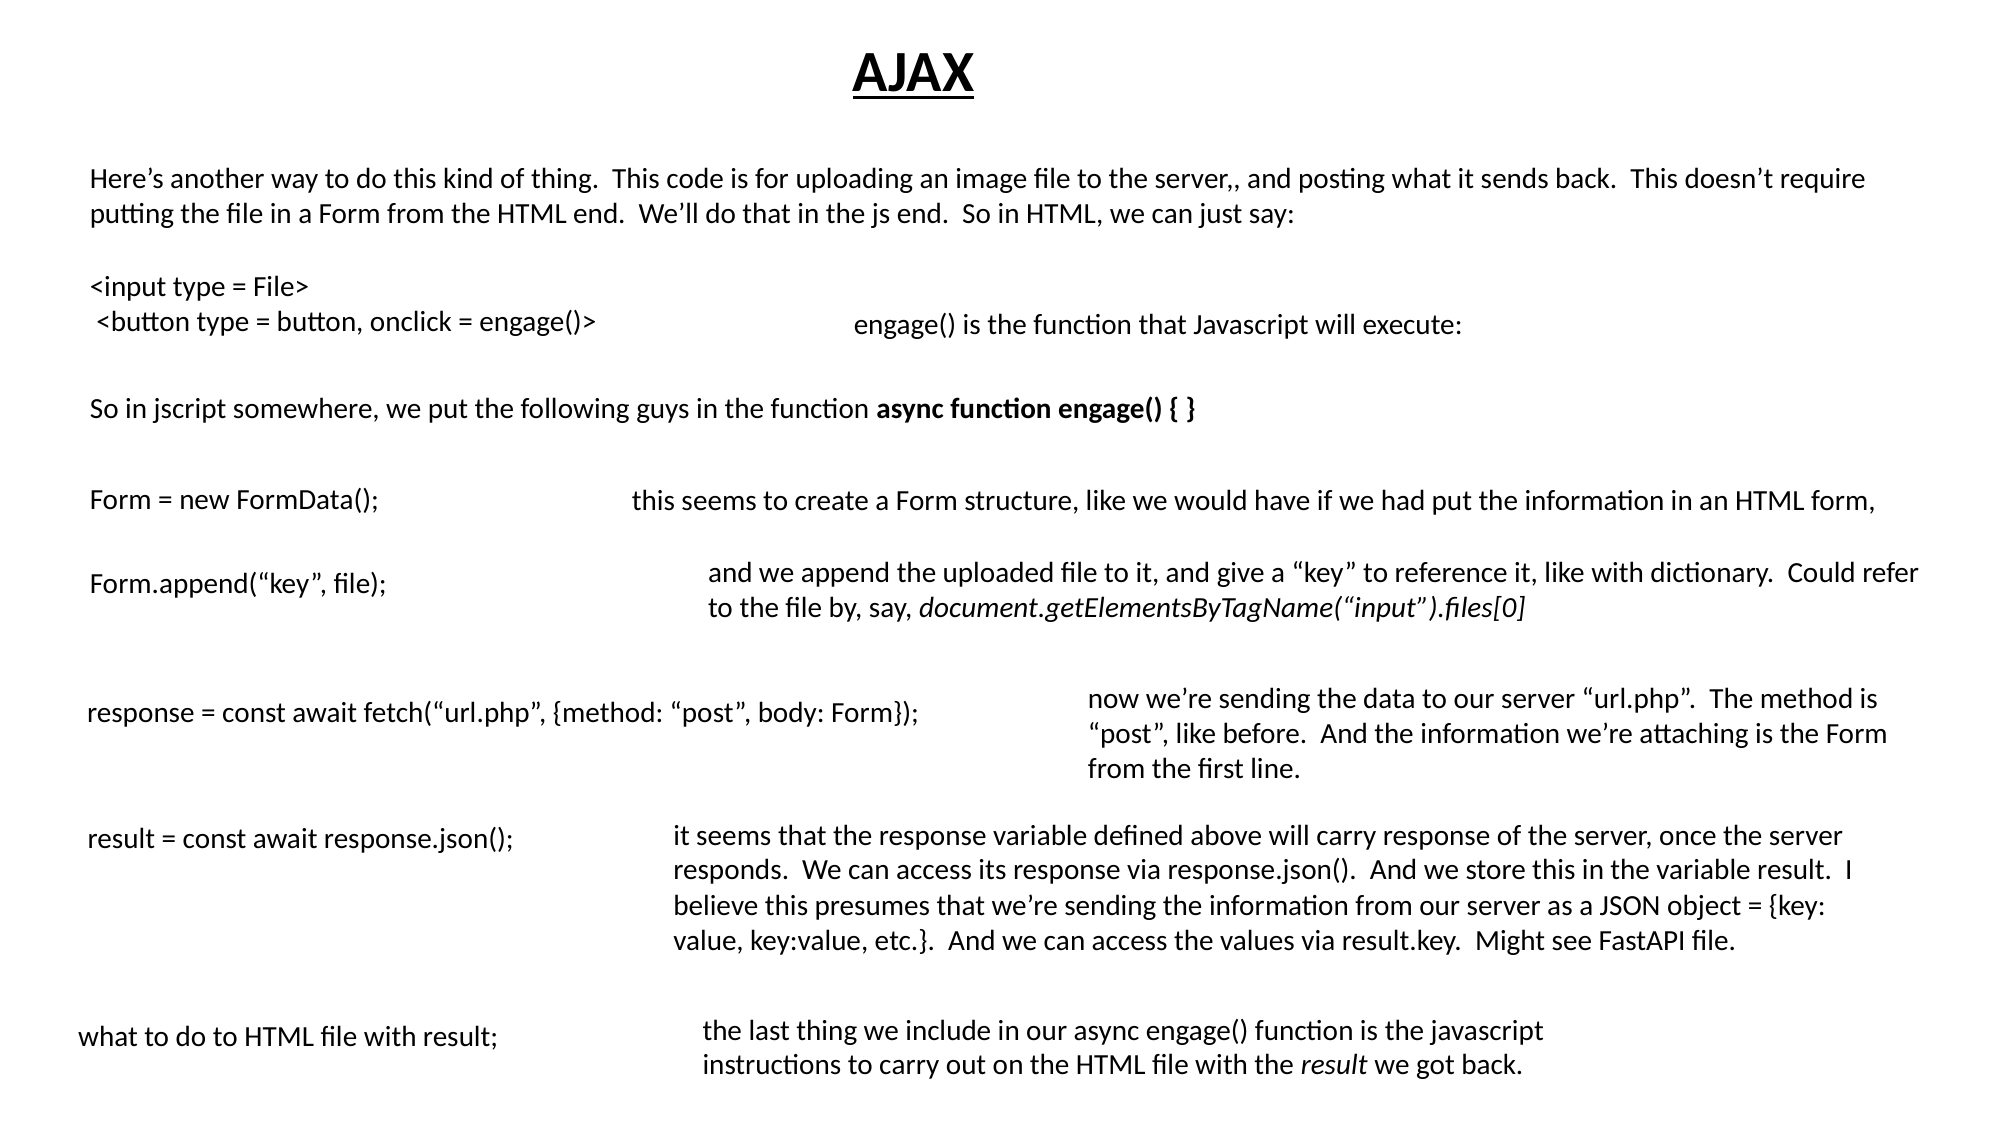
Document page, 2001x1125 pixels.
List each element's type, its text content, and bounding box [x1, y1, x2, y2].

text_box So in jscript somewhere, we put the following guys in the function async function engage() { } [75, 382, 1312, 432]
text_box result = const await response.json(); [72, 812, 550, 862]
text_box <input type = File> <button type = button, onclick = engage()> [75, 259, 688, 345]
text_box Here’s another way to do this kind of thing. This code is for uploading an image file to the server,, and posting what it sends back. This doesn’t require putting the file in a Form from the HTML end. We’ll do that in the js end. So in HTML, we can just say: [75, 152, 1907, 237]
text_box the last thing we include in our async engage() function is the javascript instructions to carry out on the HTML file with the result we got back. [687, 1003, 1590, 1089]
text_box Form.append(“key”, file); [75, 557, 509, 607]
text_box AJAX [838, 26, 1034, 111]
text_box and we append the uploaded file to it, and give a “key” to reference it, like with dictionary. Could refer to the file by, say, document.getElementsByTagName(“input”).files[0] [693, 545, 1965, 631]
text_box this seems to create a Form structure, like we would have if we had put the information in an HTML form, [610, 473, 1907, 524]
text_box what to do to HTML file with result; [63, 1009, 563, 1095]
text_box response = const await fetch(“url.php”, {method: “post”, body: Form}); [72, 685, 948, 736]
text_box it seems that the response variable defined above will carry response of the server, once the server responds. We can access its response via response.json(). And we store this in the variable result. I believe this presumes that we’re sending the information from our server as a JSON object = {key: value, key:value, etc.}. And we can access the values via result.key. Might see FastAPI file. [658, 808, 1895, 964]
text_box Form = new FormData(); [75, 472, 415, 523]
text_box now we’re sending the data to our server “url.php”. The method is “post”, like before. And the information we’re attaching is the Form from the first line. [1073, 672, 1949, 792]
text_box engage() is the function that Javascript will execute: [832, 297, 1516, 348]
